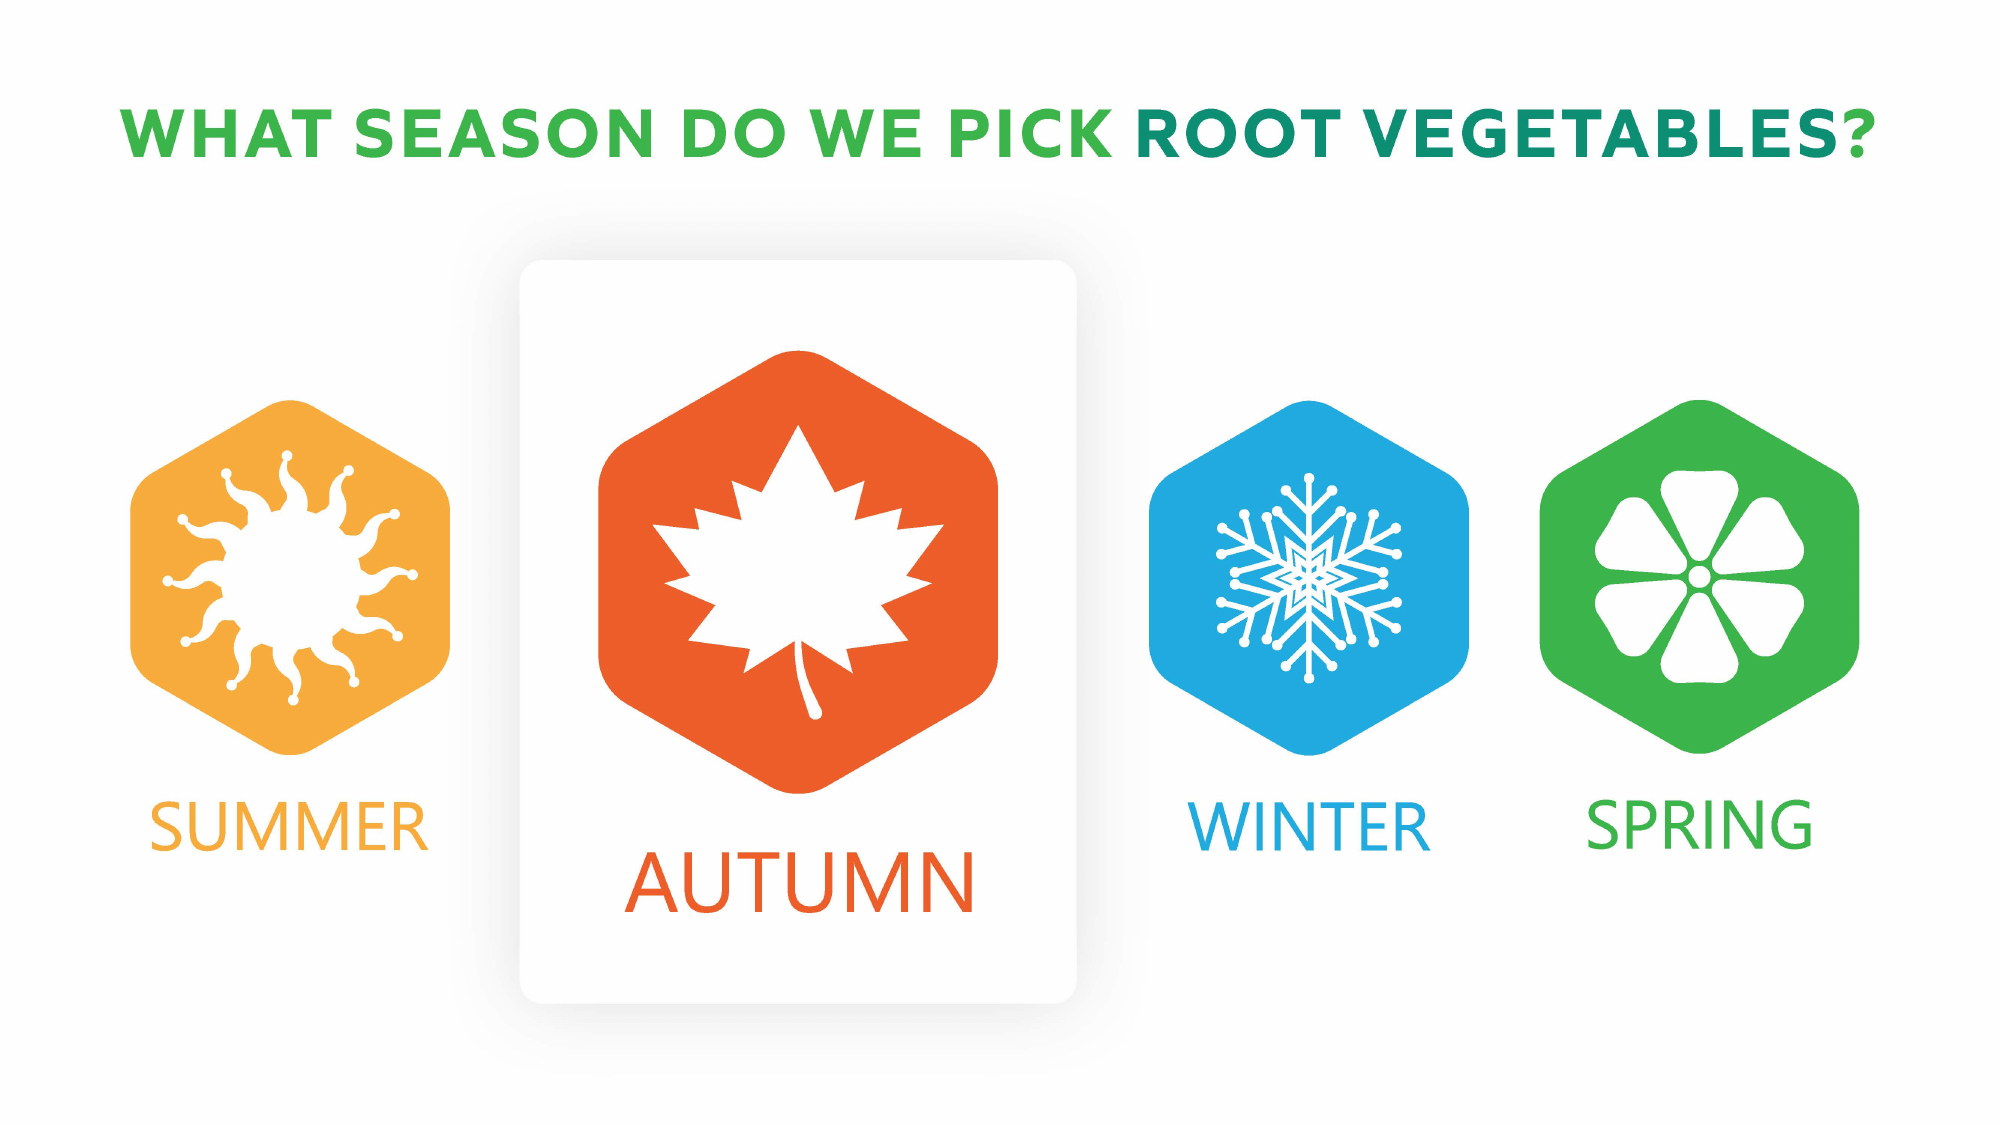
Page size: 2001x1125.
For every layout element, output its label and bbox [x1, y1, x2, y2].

list [0, 0, 2000, 1125]
